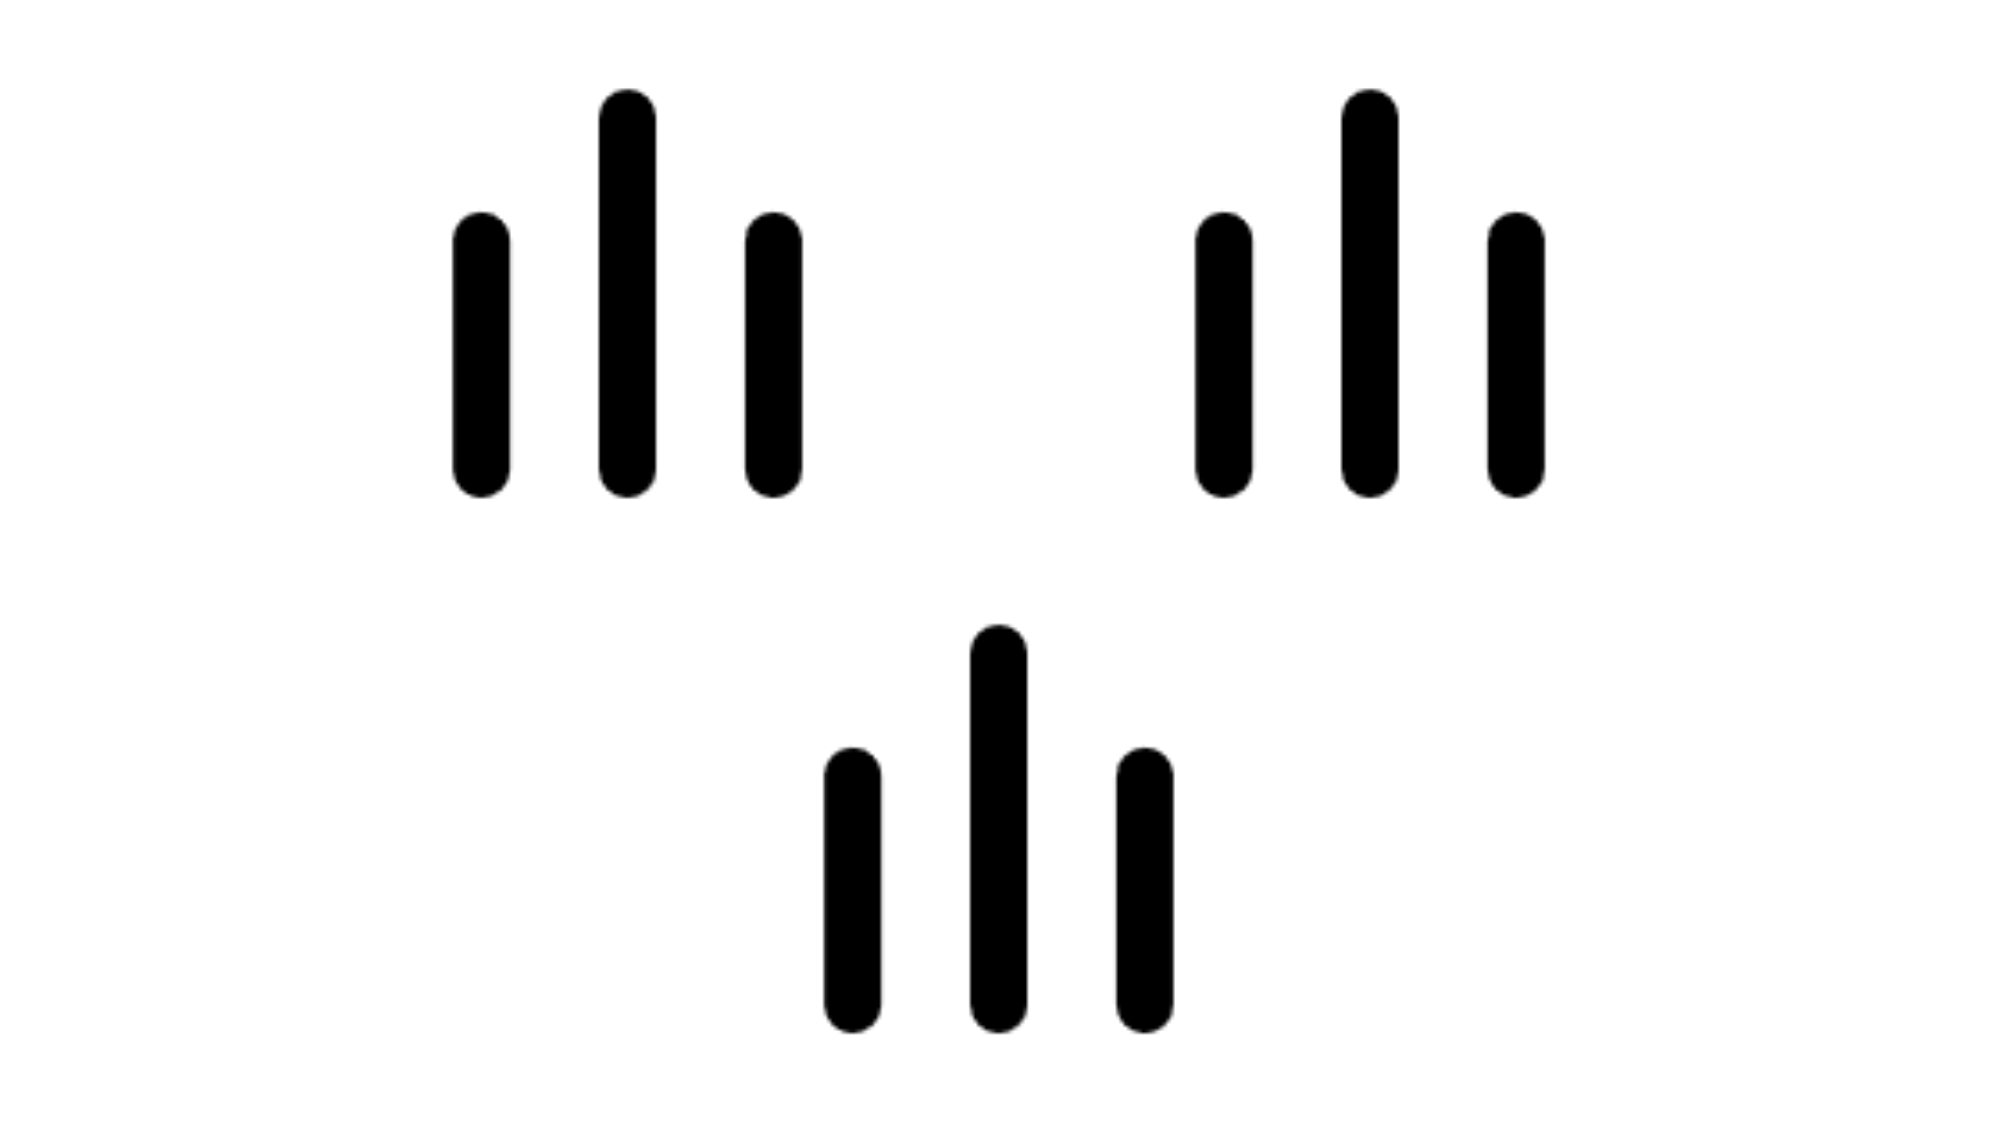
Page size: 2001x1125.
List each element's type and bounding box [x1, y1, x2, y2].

picture [285, 0, 1714, 1125]
